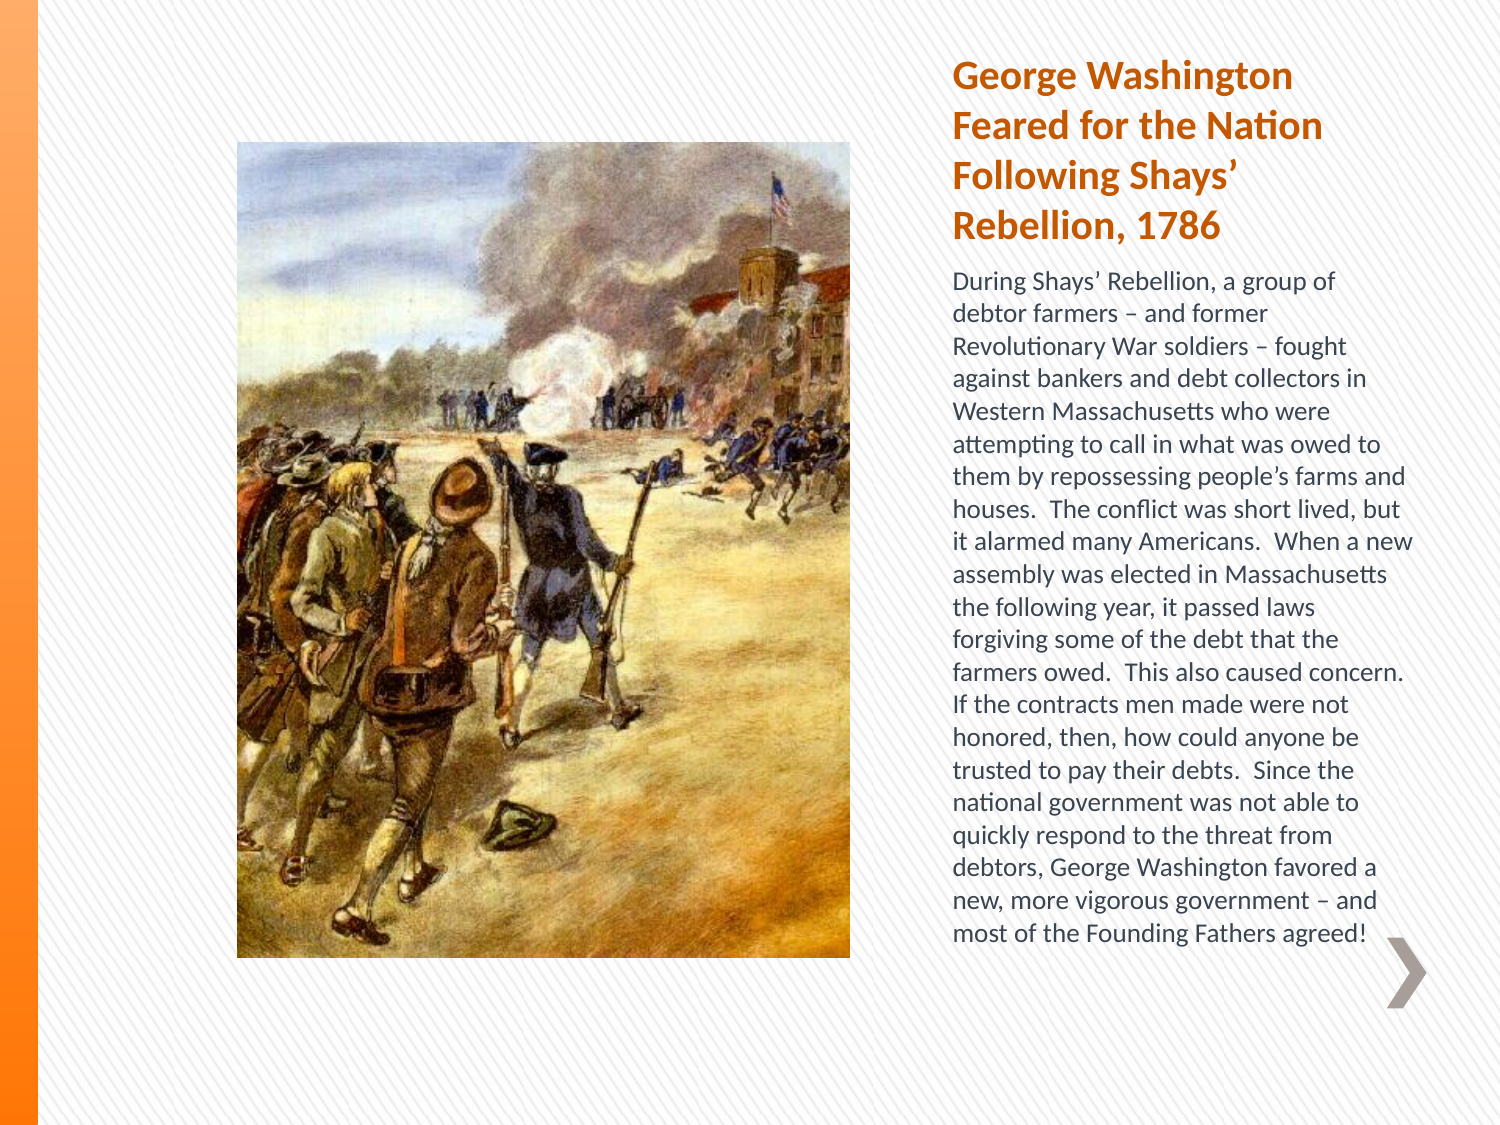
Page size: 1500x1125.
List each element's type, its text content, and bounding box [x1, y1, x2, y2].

list During Shays’ Rebellion, a group of debtor farmers – and former Revolutionary War soldiers – fought against bankers and debt collectors in Western Massachusetts who were attempting to call in what was owed to them by repossessing people’s farms and houses. The conflict was short lived, but it alarmed many Americans. When a new assembly was elected in Massachusetts the following year, it passed laws forgiving some of the debt that the farmers owed. This also caused concern. If the contracts men made were not honored, then, how could anyone be trusted to pay their debts. Since the national government was not able to quickly respond to the threat from debtors, George Washington favored a new, more vigorous government – and most of the Founding Fathers agreed! [937, 255, 1431, 975]
title George Washington Feared for the Nation Following Shays’ Rebellion, 1786 [937, 64, 1431, 255]
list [237, 141, 851, 959]
